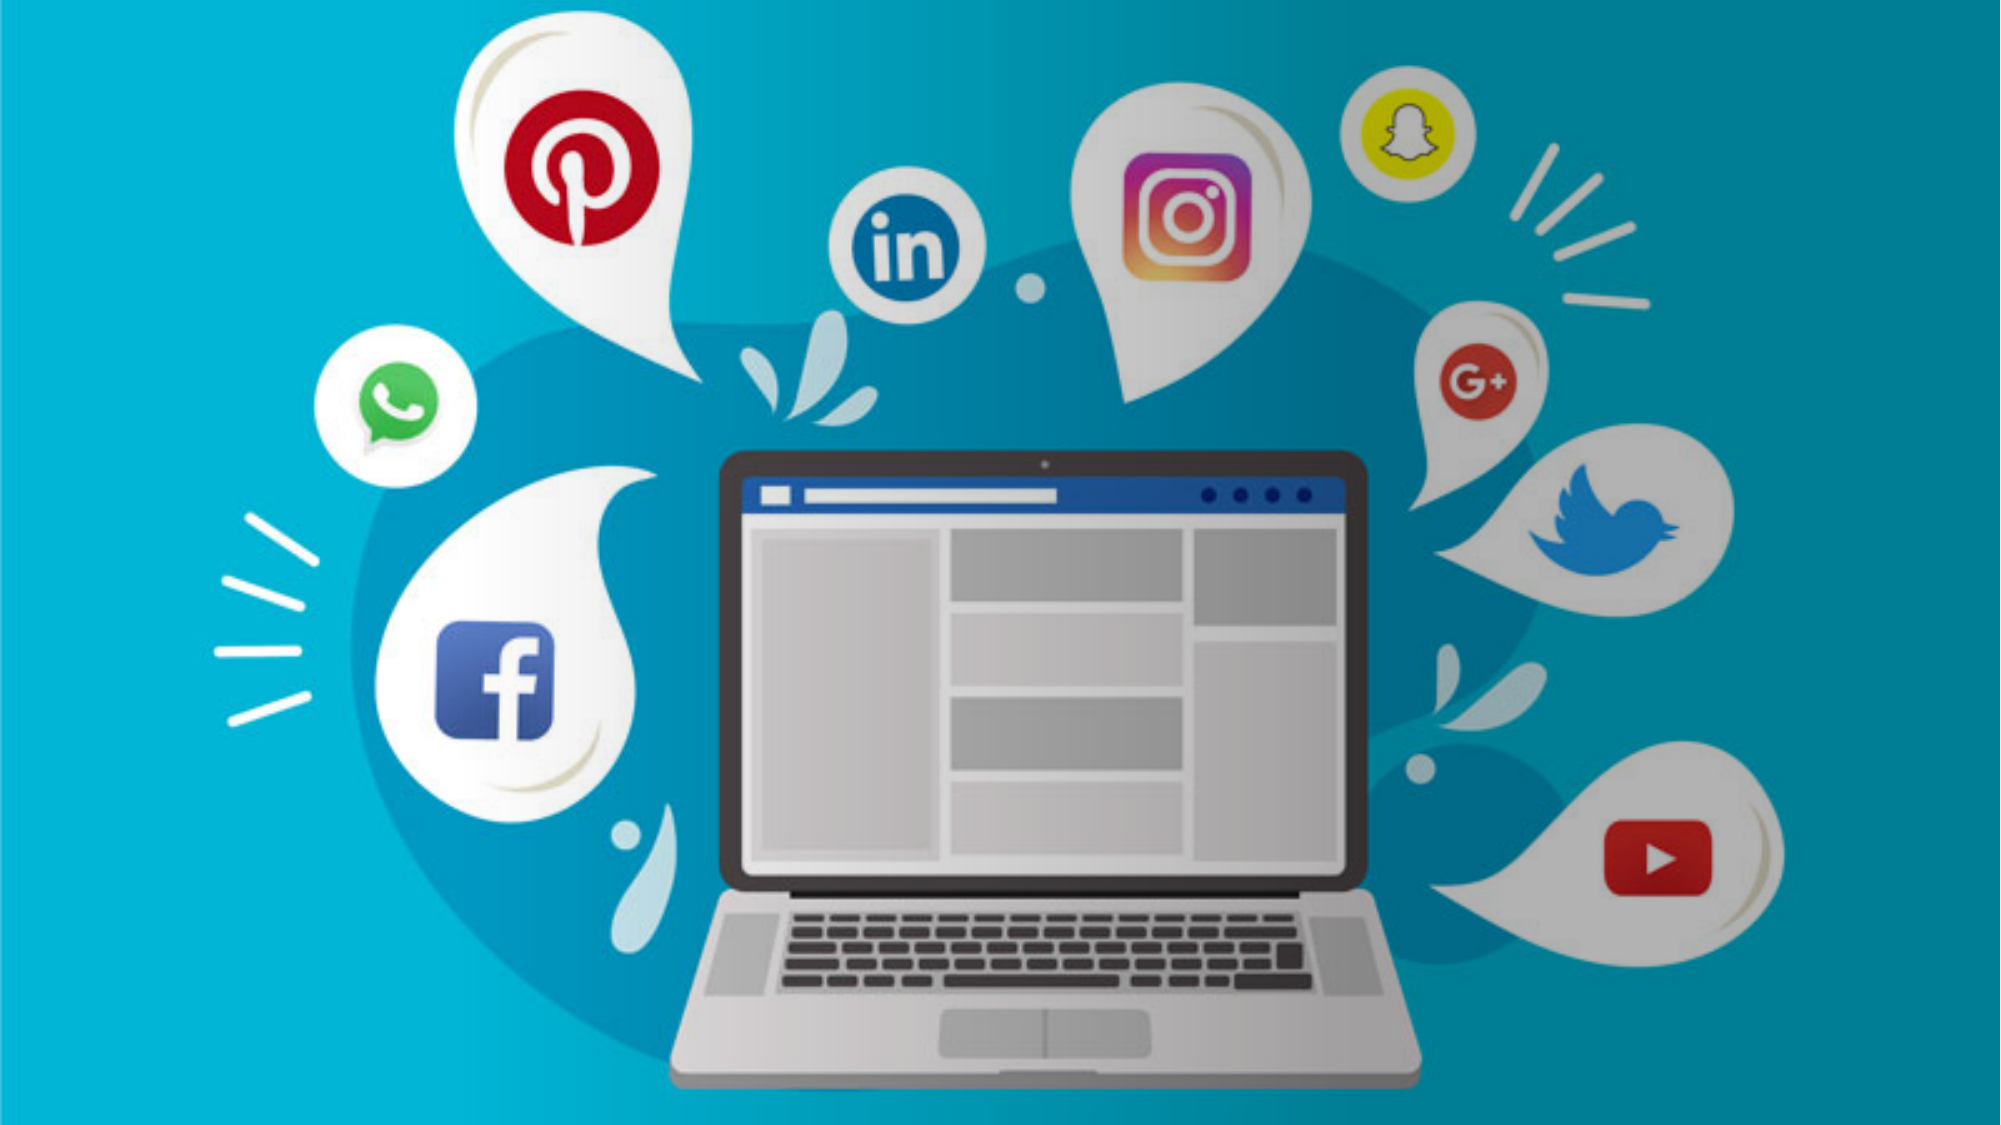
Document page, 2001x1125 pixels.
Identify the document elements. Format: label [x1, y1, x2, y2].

list [0, 0, 2000, 1125]
